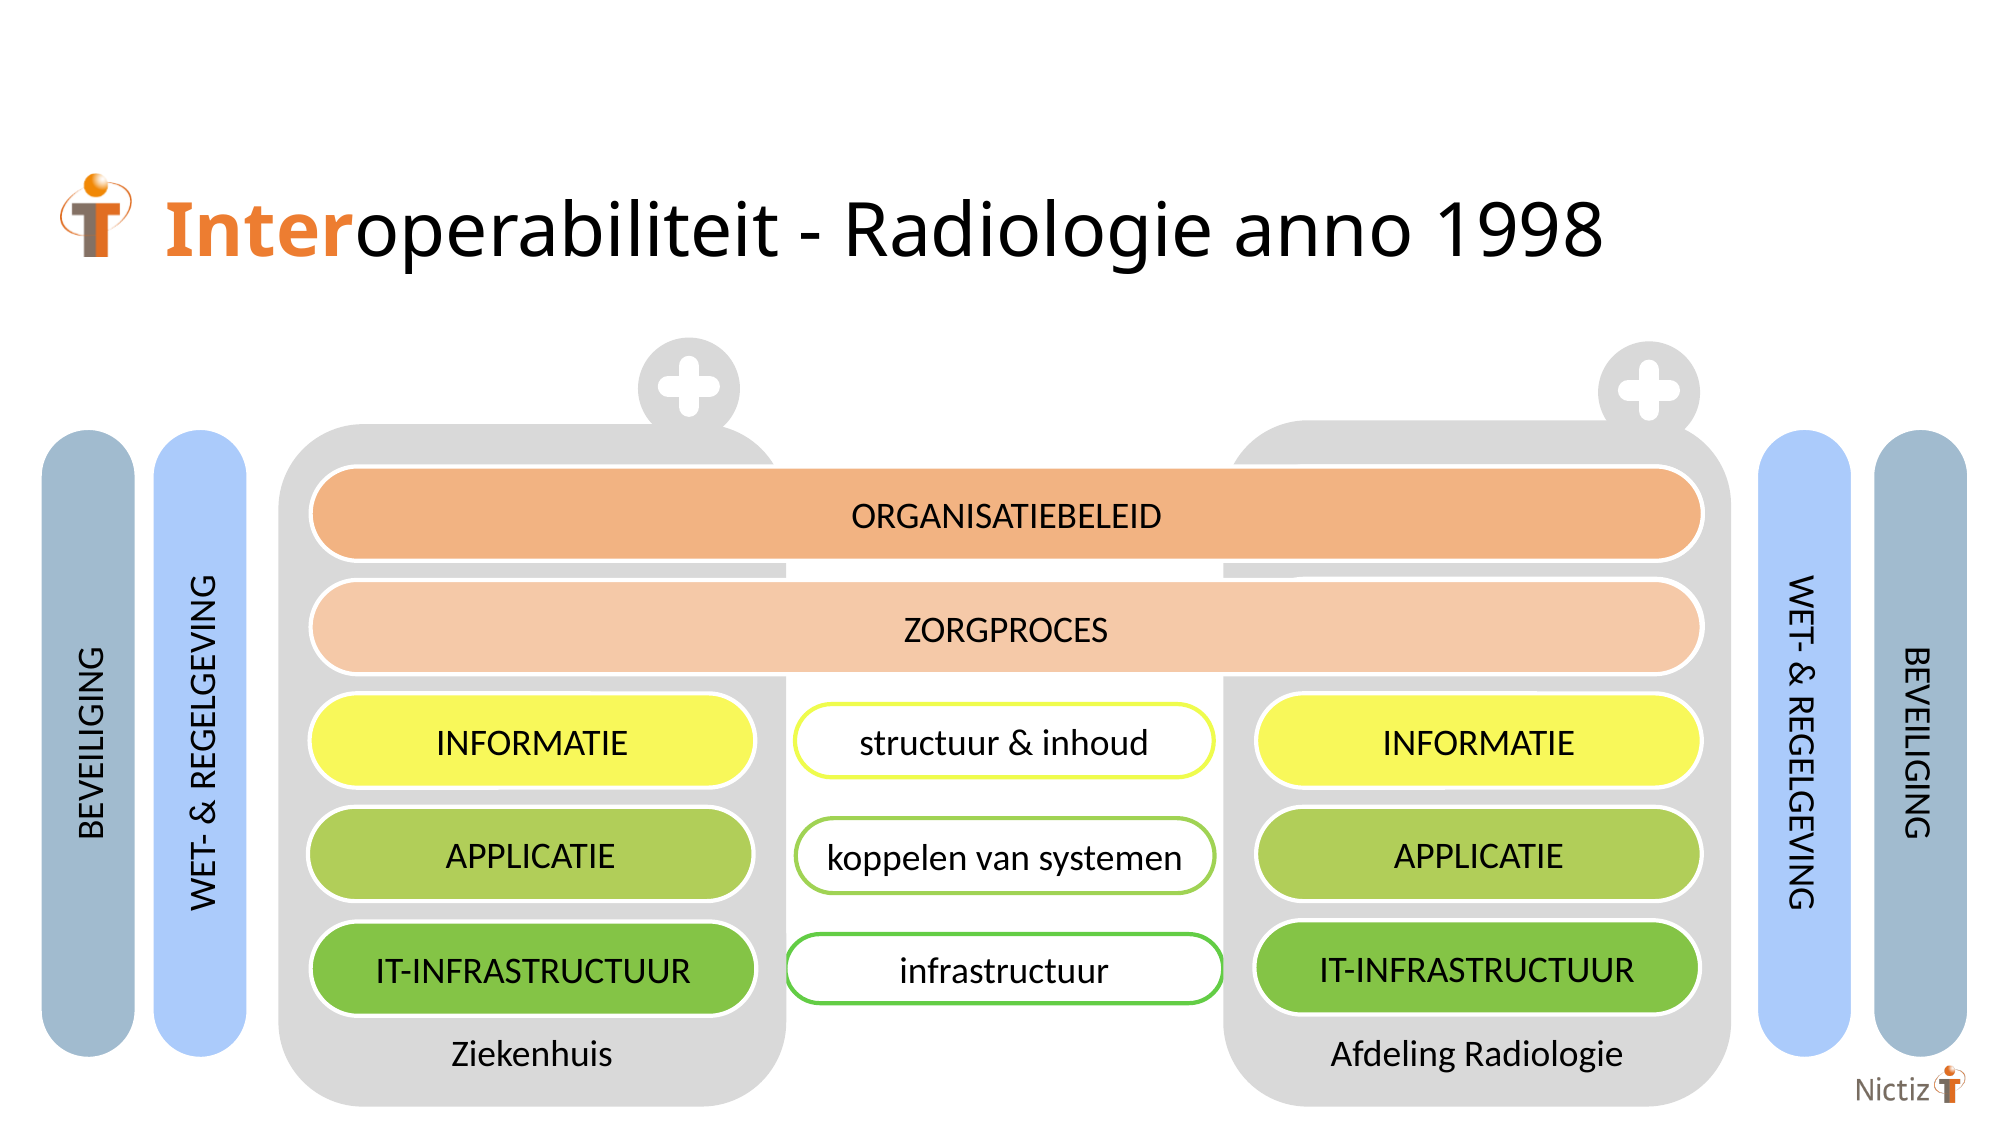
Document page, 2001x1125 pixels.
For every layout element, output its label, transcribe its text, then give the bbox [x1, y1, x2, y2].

text_box INFORMATIE [308, 692, 757, 789]
text_box WET- & REGELGEVING [1754, 426, 1855, 1060]
text_box [1597, 340, 1702, 445]
text_box Ziekenhuis [277, 423, 788, 1108]
text_box infrastructuur [788, 933, 1222, 1005]
text_box IT-INFRASTRUCTUUR [309, 920, 758, 1017]
text_box IT-INFRASTRUCTUUR [1253, 919, 1702, 1016]
title Interoperabiliteit - Radiologie anno 1998 [150, 184, 1863, 351]
text_box ORGANISATIEBELEID [309, 465, 1704, 562]
text_box BEVEILIGING [1871, 426, 1971, 1060]
text_box APPLICATIE [306, 805, 755, 903]
text_box structuur & inhoud [793, 703, 1215, 779]
text_box INFORMATIE [1255, 692, 1703, 789]
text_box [668, 366, 710, 407]
text_box ZORGPROCES [309, 578, 1703, 676]
text_box [636, 336, 741, 441]
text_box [1628, 369, 1670, 411]
text_box Afdeling Radiologie [1222, 419, 1733, 1108]
text_box APPLICATIE [1255, 805, 1703, 903]
text_box BEVEILIGING [38, 426, 138, 1060]
picture [1852, 1061, 1969, 1107]
picture [60, 173, 132, 257]
text_box WET- & REGELGEVING [150, 426, 250, 1060]
text_box koppelen van systemen [794, 817, 1216, 895]
